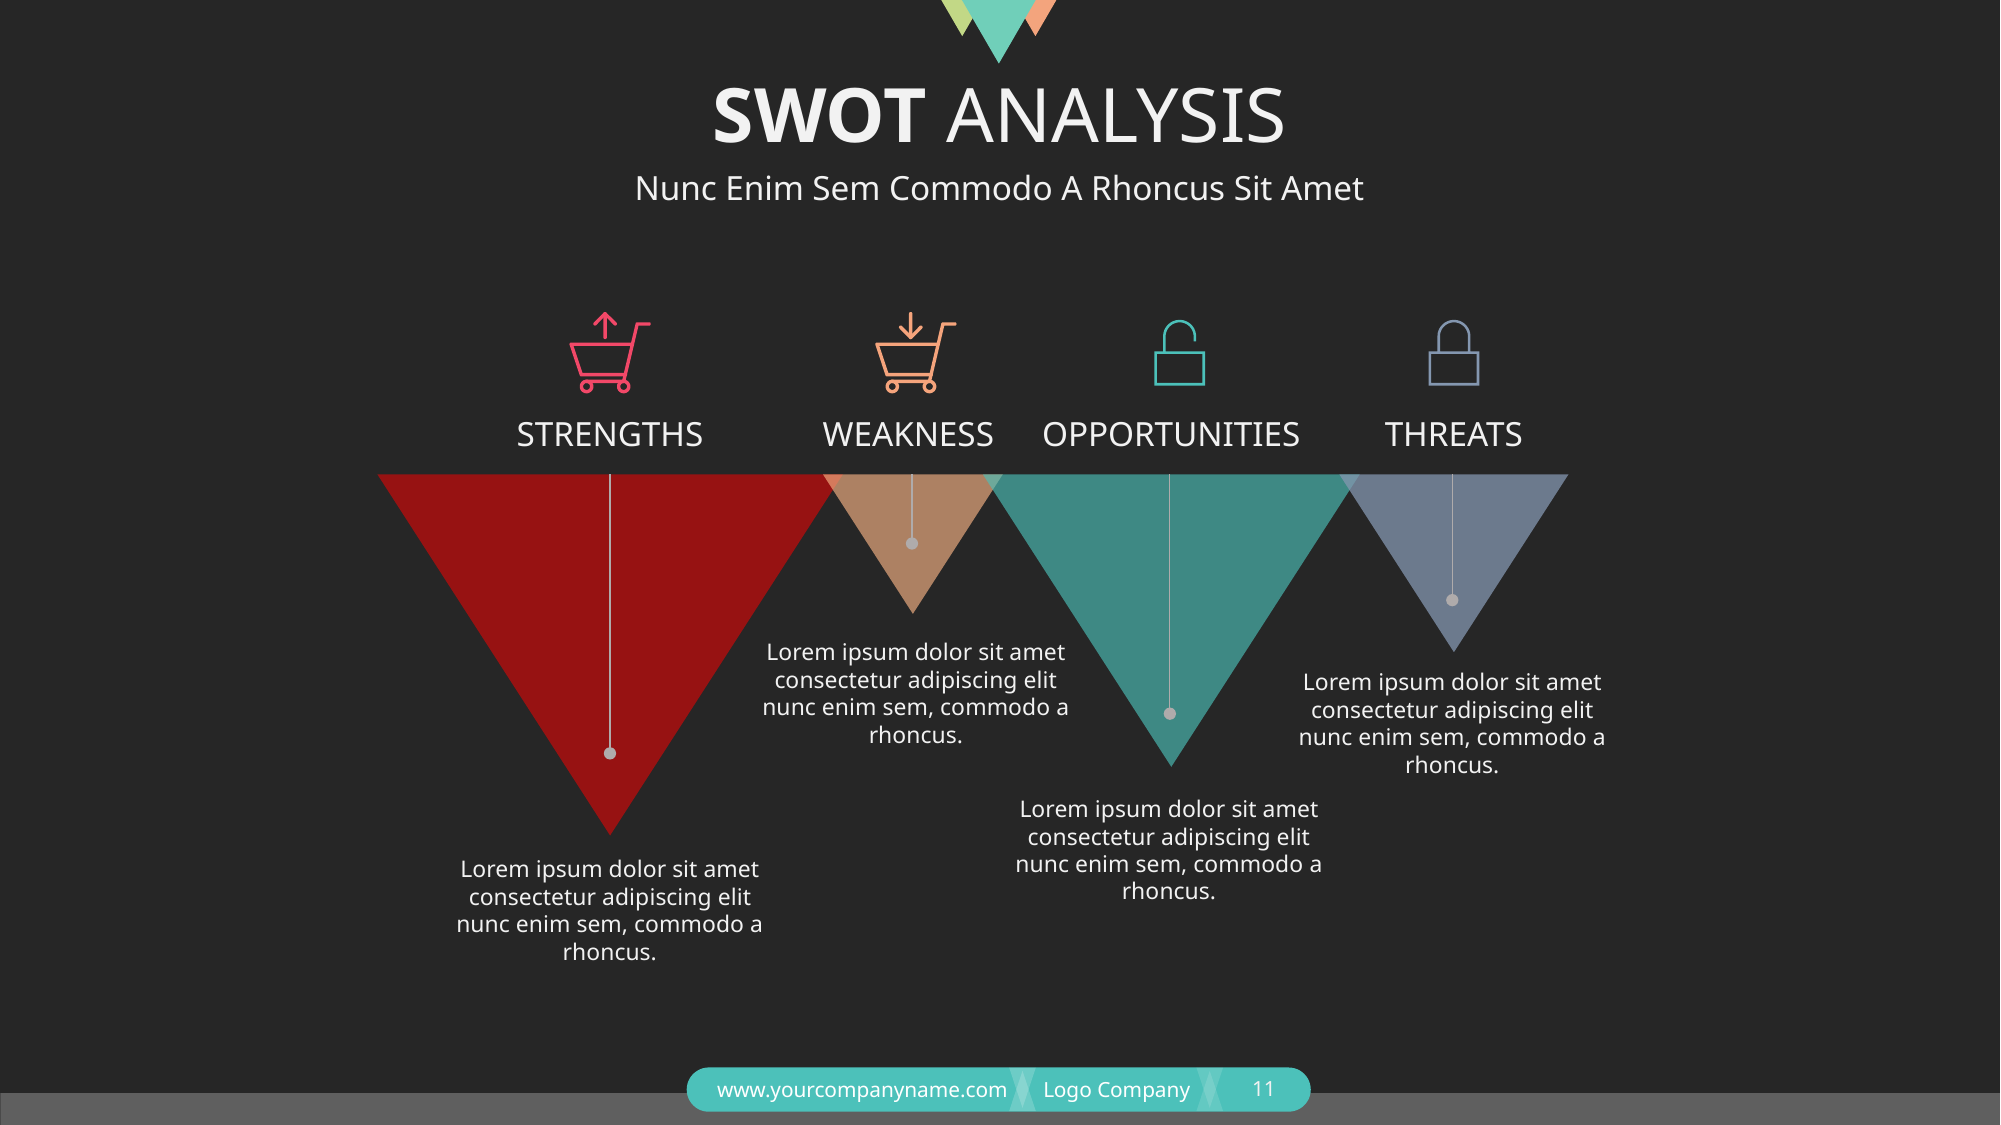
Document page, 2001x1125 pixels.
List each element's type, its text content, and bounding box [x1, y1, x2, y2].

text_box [377, 312, 1623, 959]
title SWOT ANALYSIS [265, 77, 1735, 160]
list Nunc Enim Sem Commodo A Rhoncus Sit Amet [265, 166, 1735, 213]
slide_number 11 [1225, 1067, 1302, 1112]
